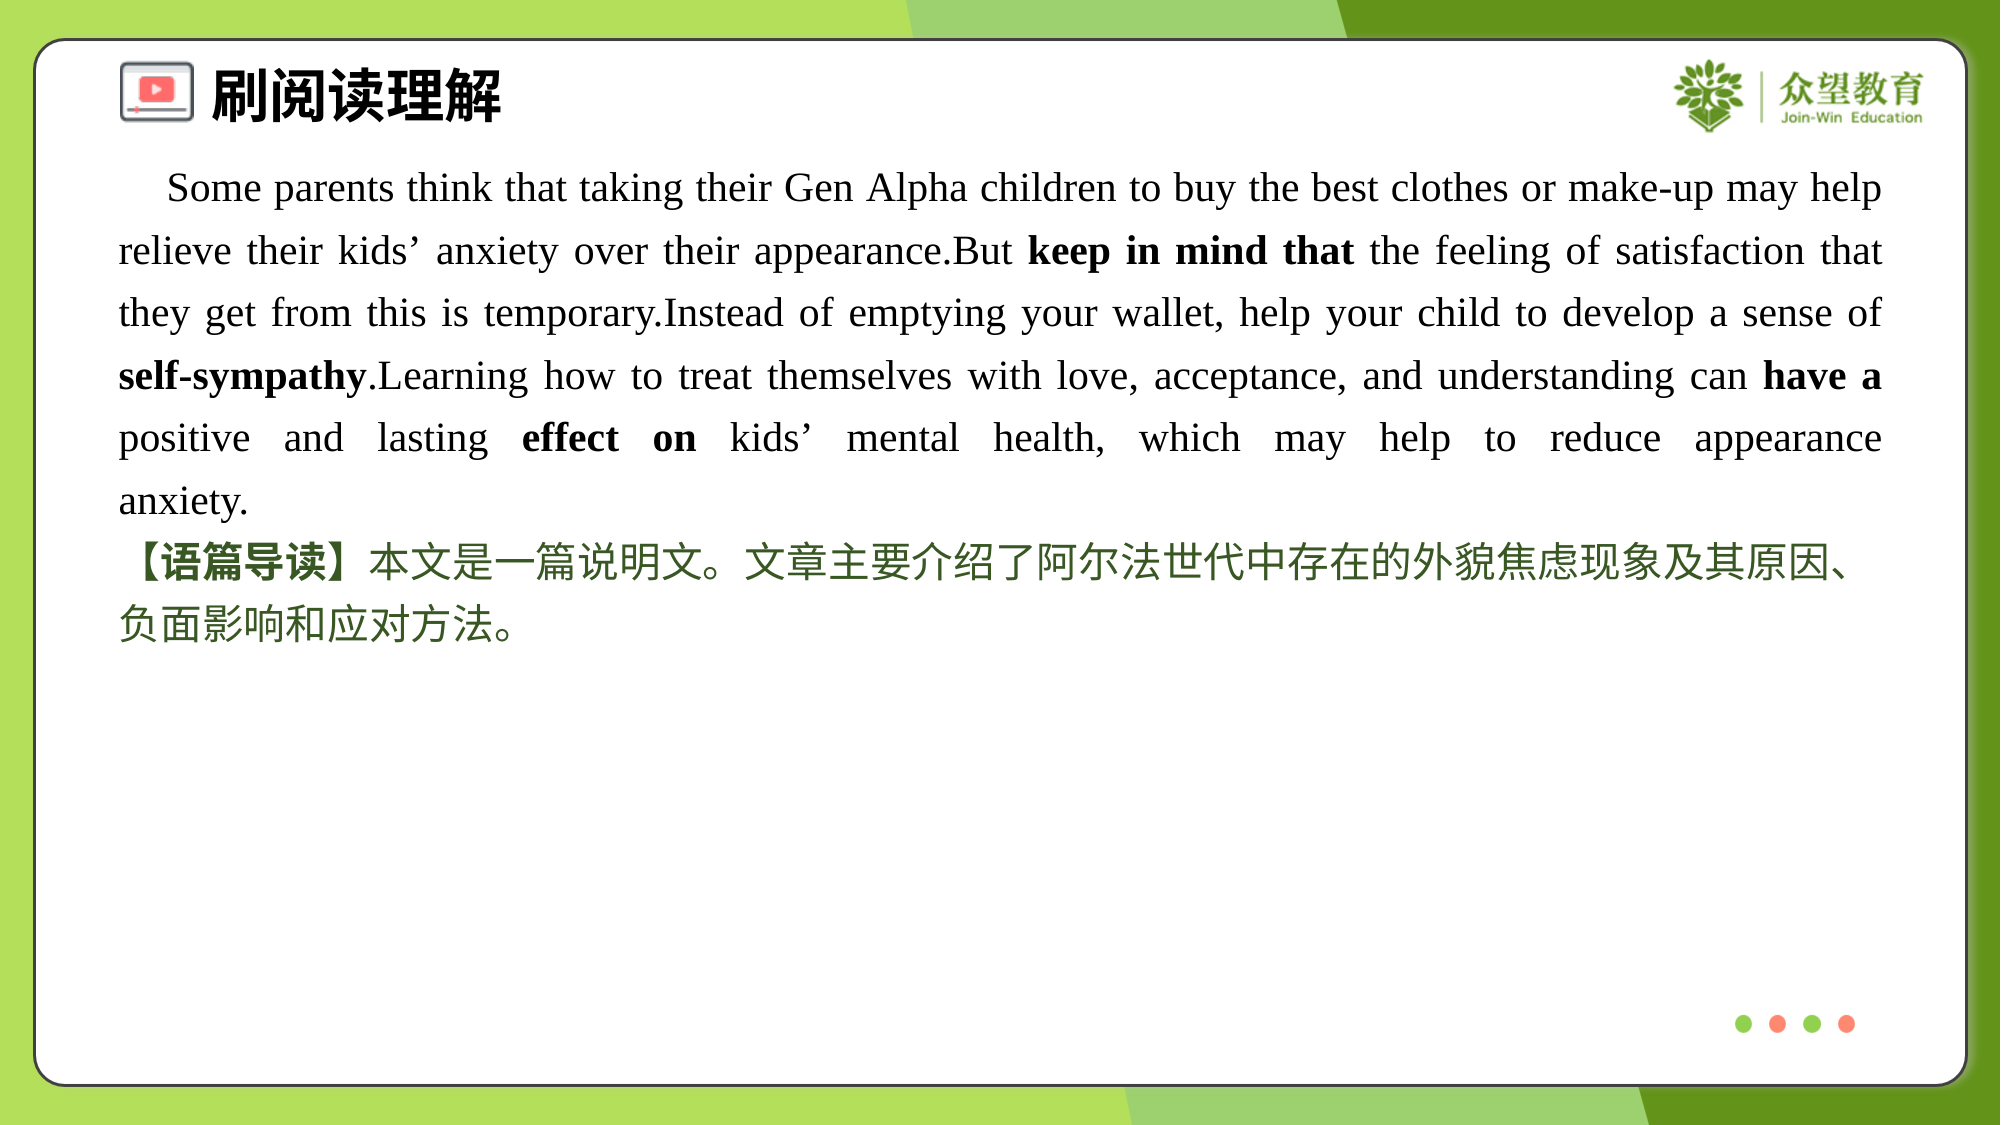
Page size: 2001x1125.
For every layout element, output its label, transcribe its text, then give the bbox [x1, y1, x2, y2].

picture [0, 0, 2000, 1125]
text_box 【语篇导读】本文是一篇说明文。文章主要介绍了阿尔法世代中存在的外貌焦虑现象及其原因、负面影响和应对方法。 [118, 522, 1883, 643]
text_box Some parents think that taking their Gen Alpha children to buy the best clothes or make-up may help relieve their kids’ anxiety over their appearance.But keep in mind that the feeling of satisfaction that they get from this is temporary.Instead of emptying your wallet, help your child to develop a sense of self-sympathy.Learning how to treat themselves with love, acceptance, and understanding can have a positive and lasting effect on kids’ mental health, which may help to reduce appearance anxiety.#1.5 [118, 147, 1883, 517]
